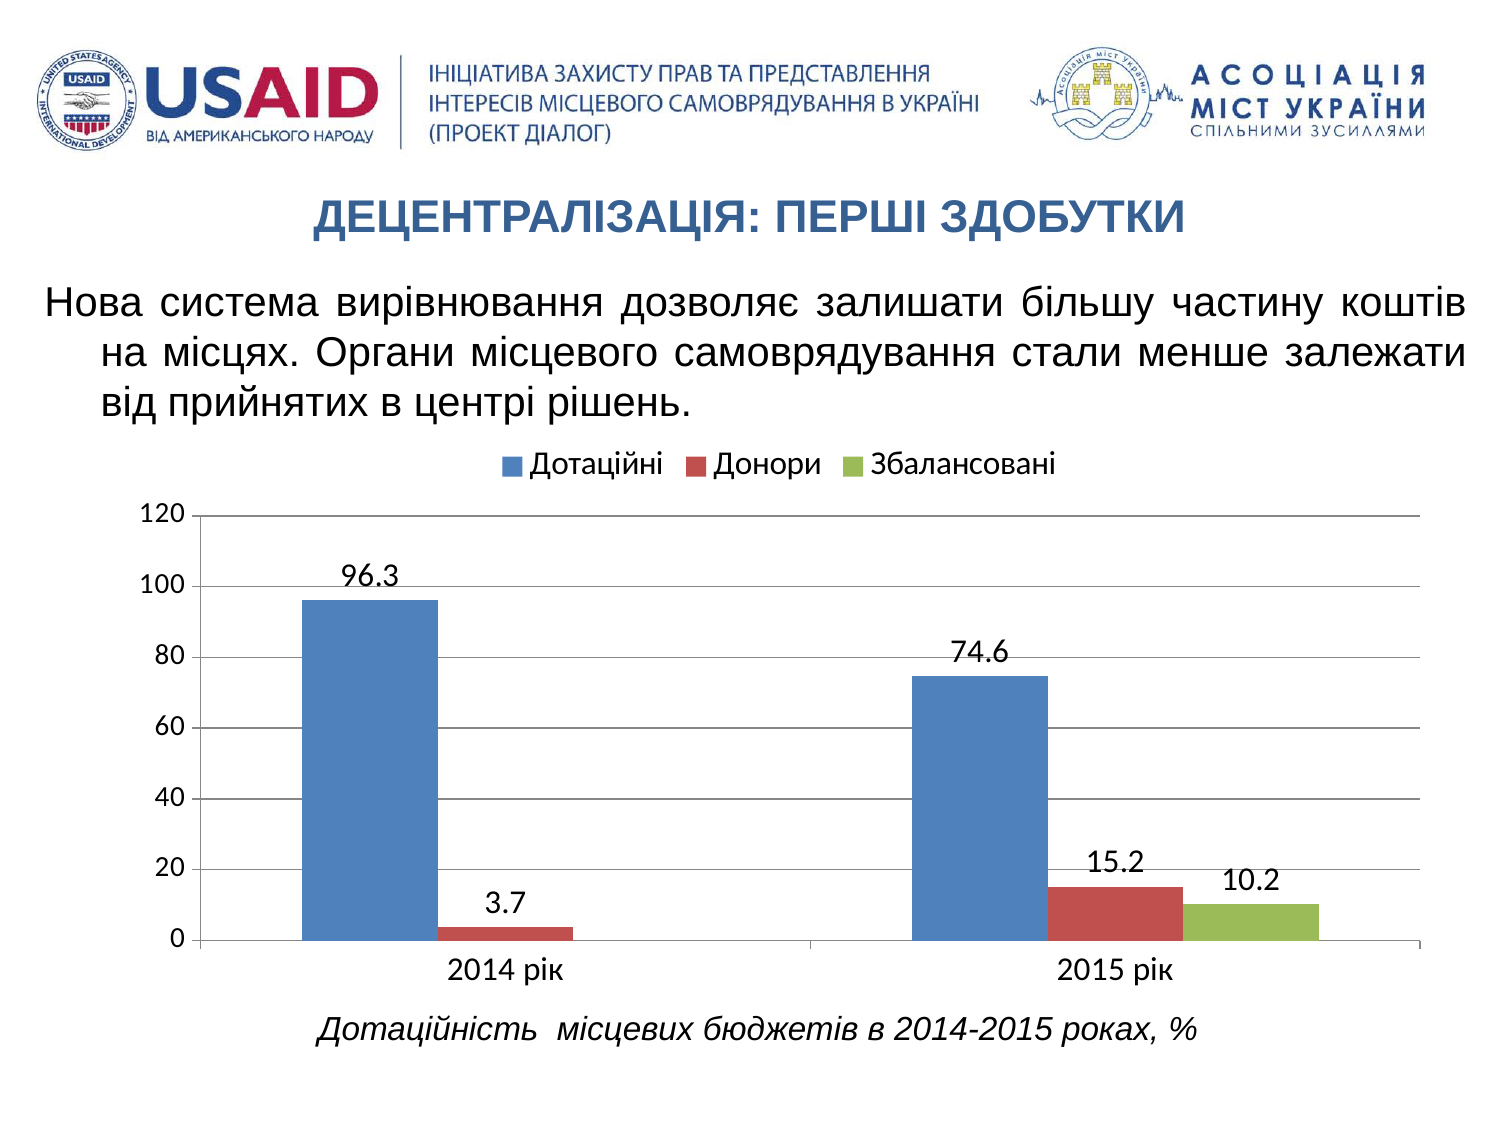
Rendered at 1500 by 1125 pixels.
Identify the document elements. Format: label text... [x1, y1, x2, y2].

text_box Дотаційність місцевих бюджетів в 2014-2015 роках, % [64, 999, 1453, 1083]
subtitle Нова система вирівнювання дозволяє залишати більшу частину коштів на місцях. Органи місцевого самоврядування стали менше залежати від прийнятих в центрі рішень. [29, 267, 1483, 457]
picture [0, 0, 1500, 198]
title ДЕЦЕНТРАЛІЗАЦІЯ: ПЕРШІ ЗДОБУТКИ [112, 207, 1388, 256]
chart [111, 432, 1448, 1000]
